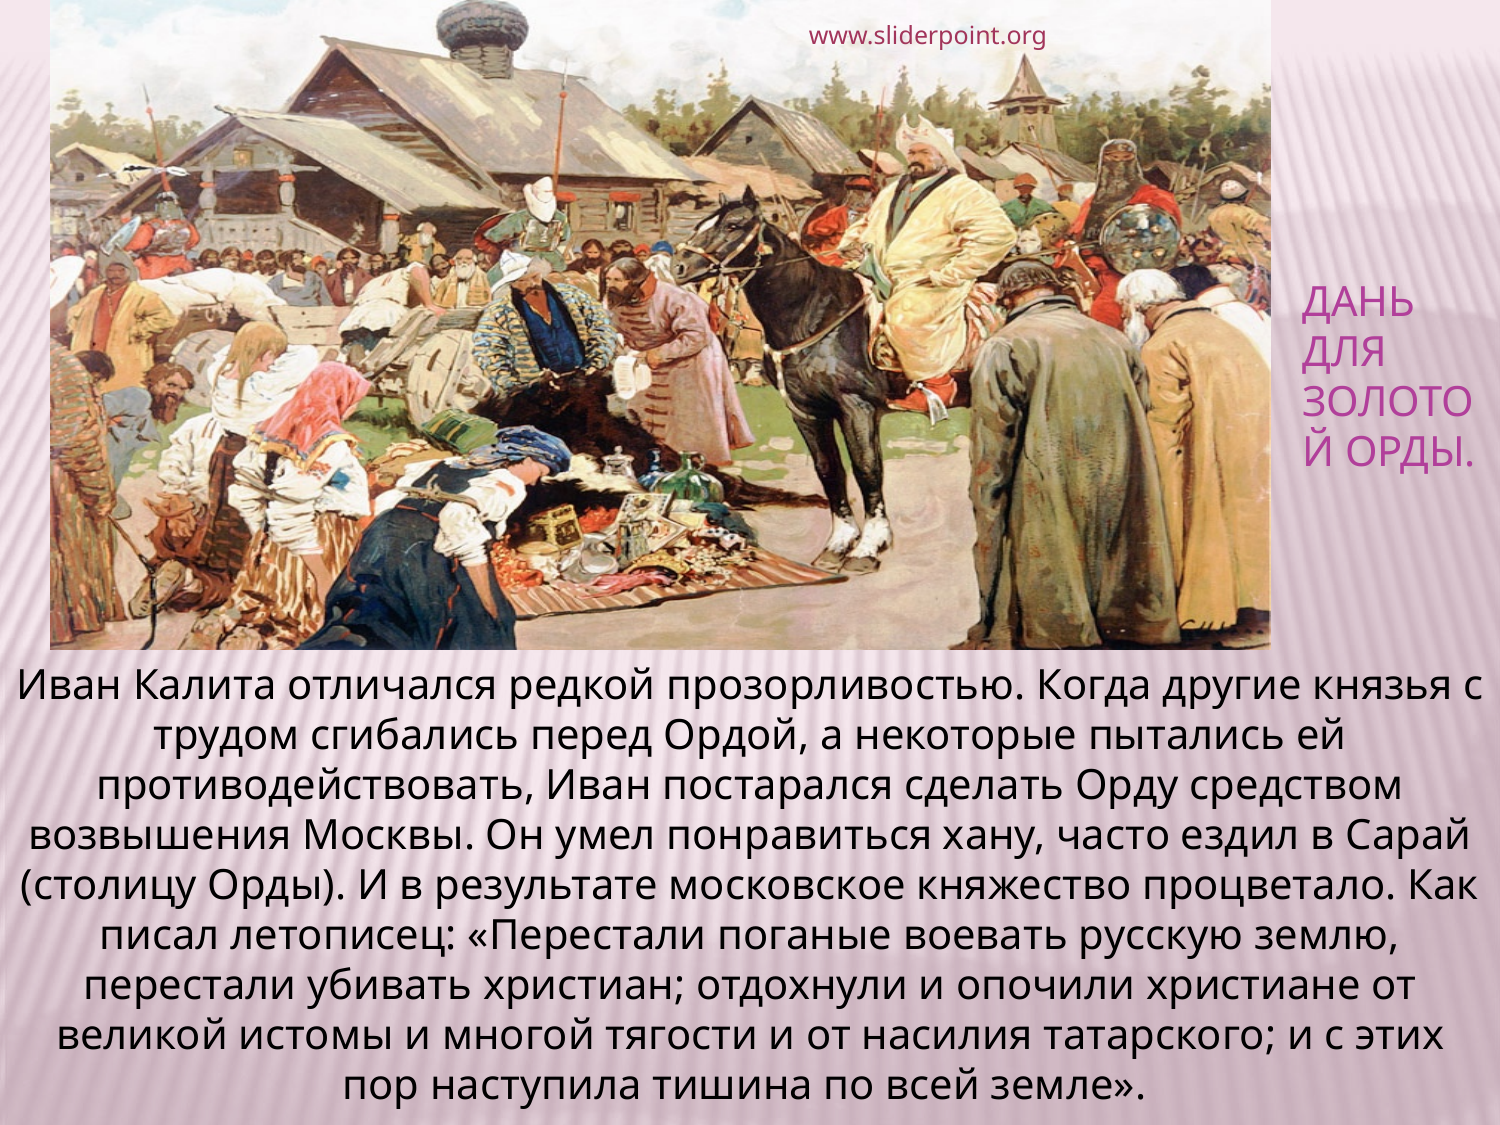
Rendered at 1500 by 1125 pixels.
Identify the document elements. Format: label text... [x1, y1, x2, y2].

text_box Иван Калита отличался редкой прозорливостью. Когда другие князья с трудом сгибались перед Ордой, а некоторые пытались ей противодействовать, Иван постарался сделать Орду средством возвышения Москвы. Он умел понравиться хану, часто ездил в Сарай (столицу Орды). И в результате московское княжество процветало. Как писал летописец: «Перестали поганые воевать русскую землю, перестали убивать христиан; отдохнули и опочили христиане от великой истомы и многой тягости и от насилия татарского; и с этих пор наступила тишина по всей земле». [0, 650, 1500, 1115]
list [49, 0, 1272, 651]
title Дань для Золотой Орды. [1287, 187, 1500, 563]
